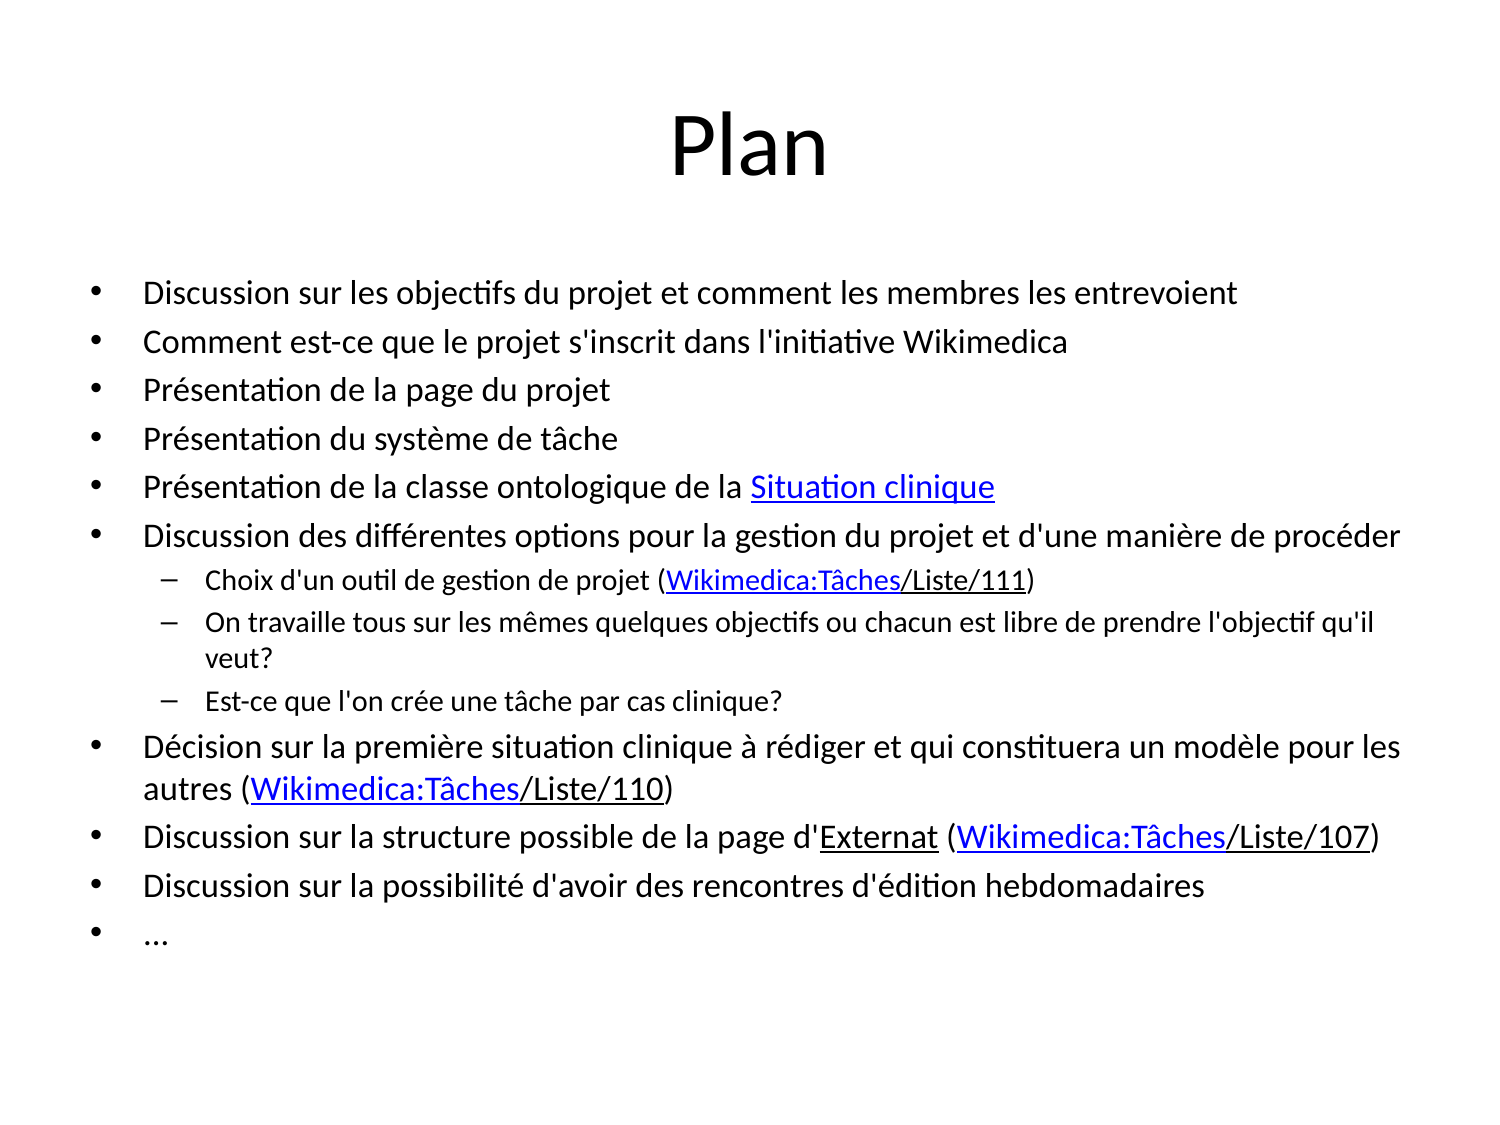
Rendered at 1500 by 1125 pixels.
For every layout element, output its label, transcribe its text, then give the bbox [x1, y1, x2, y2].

list Discussion sur les objectifs du projet et comment les membres les entrevoient Comment est-ce que le projet s'inscrit dans l'initiative Wikimedica Présentation de la page du projet Présentation du système de tâche Présentation de la classe ontologique de la Situation clinique Discussion des différentes options pour la gestion du projet et d'une manière de procéder Choix d'un outil de gestion de projet (Wikimedica:Tâches/Liste/111) On travaille tous sur les mêmes quelques objectifs ou chacun est libre de prendre l'objectif qu'il veut? Est-ce que l'on crée une tâche par cas clinique? Décision sur la première situation clinique à rédiger et qui constituera un modèle pour les autres (Wikimedica:Tâches/Liste/110) Discussion sur la structure possible de la page d'Externat (Wikimedica:Tâches/Liste/107) Discussion sur la possibilité d'avoir des rencontres d'édition hebdomadaires ... [75, 262, 1425, 1005]
title Plan [75, 45, 1425, 233]
